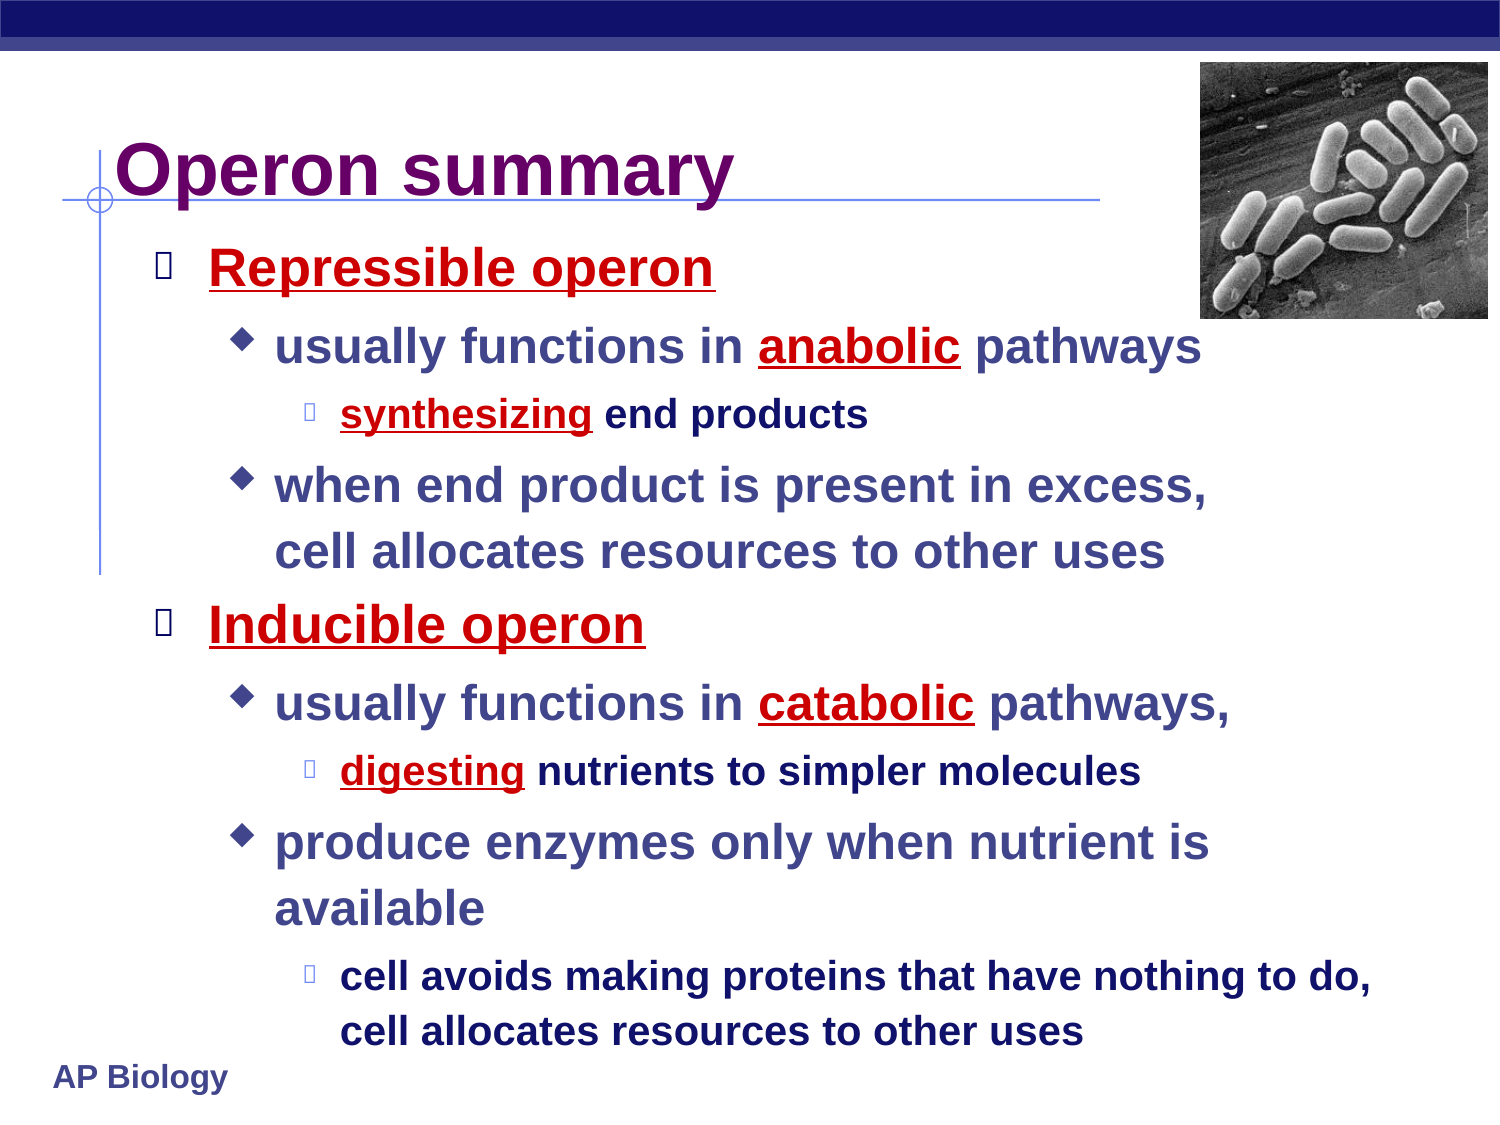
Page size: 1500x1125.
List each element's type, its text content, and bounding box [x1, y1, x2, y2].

title Operon summary [99, 112, 1194, 238]
picture [1199, 62, 1488, 320]
list Repressible operon usually functions in anabolic pathways synthesizing end products when end product is present in excess, cell allocates resources to other uses Inducible operon usually functions in catabolic pathways, digesting nutrients to simpler molecules produce enzymes only when nutrient is available cell avoids making proteins that have nothing to do, cell allocates resources to other uses [137, 224, 1413, 1088]
